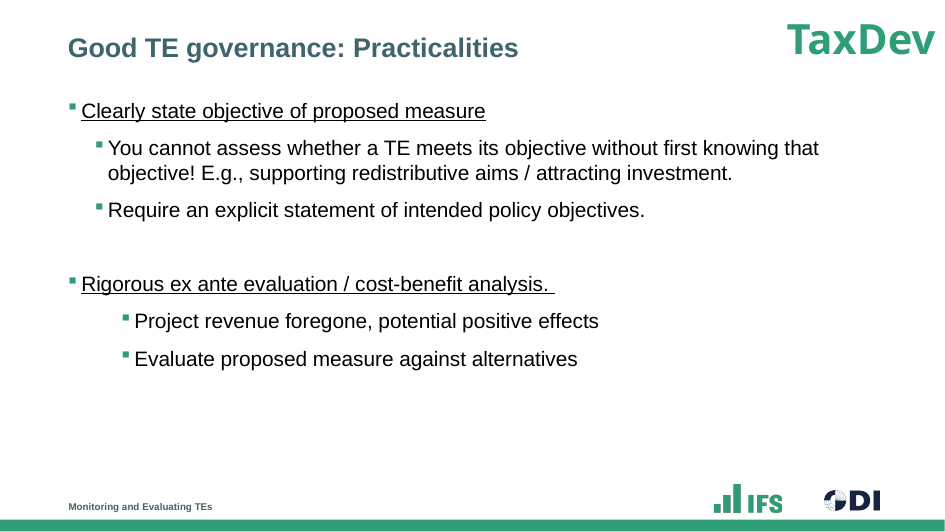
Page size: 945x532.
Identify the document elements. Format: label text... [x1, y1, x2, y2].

picture [824, 490, 880, 511]
title Good TE governance: Practicalities [52, 26, 760, 71]
footer Monitoring and Evaluating TEs [53, 492, 373, 521]
list Clearly state objective of proposed measure You cannot assess whether a TE meets its objective without first knowing that objective! E.g., supporting redistributive aims / attracting investment. Require an explicit statement of intended policy objectives. Rigorous ex ante evaluation / cost-benefit analysis. Project revenue foregone, potential positive effects Evaluate proposed measure against alternatives [52, 90, 880, 474]
